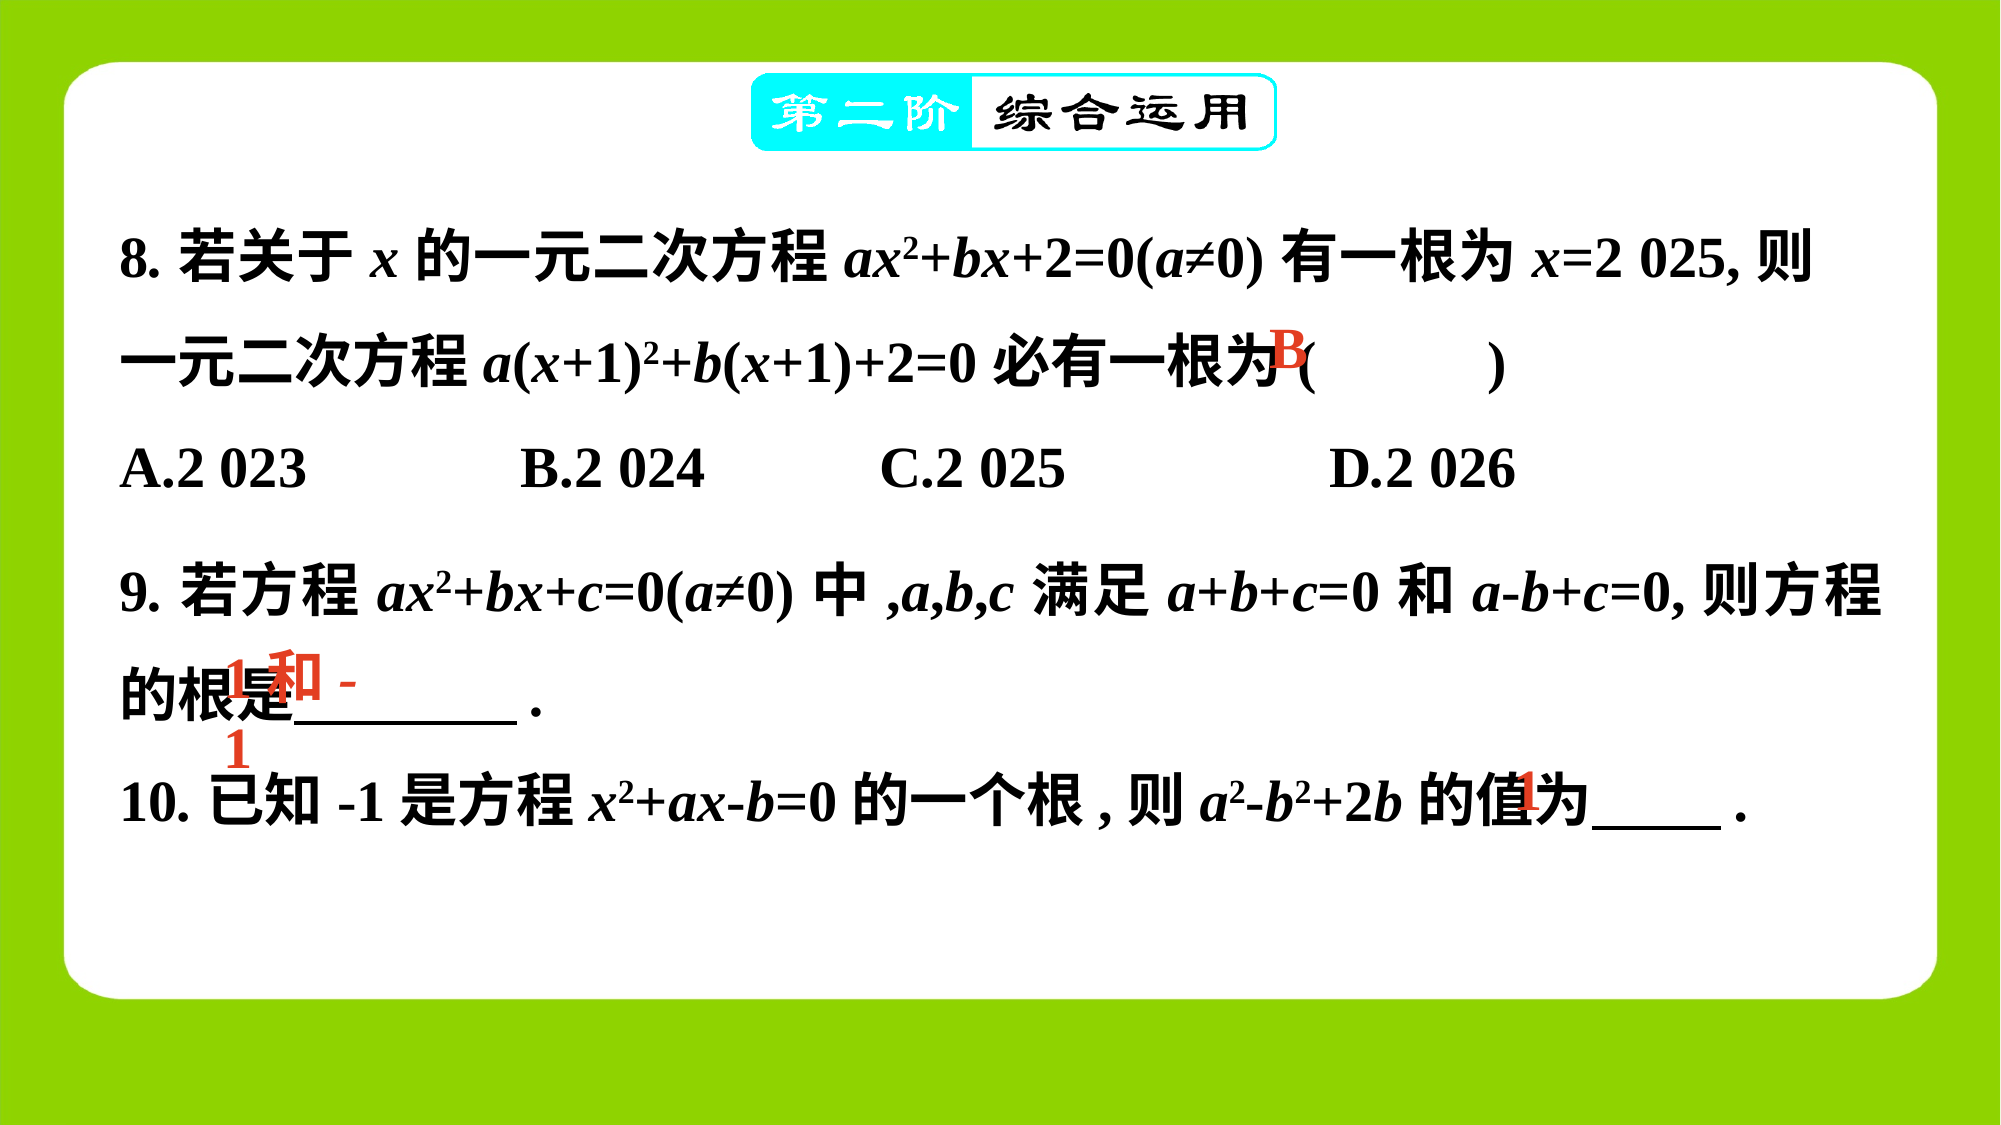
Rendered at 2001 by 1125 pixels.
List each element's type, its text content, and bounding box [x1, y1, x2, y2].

text_box B [1255, 302, 1319, 388]
text_box 9.若方程ax2+bx+c=0(a≠0)中,a,b,c满足a+b+c=0和a-b+c=0,则方程的根是 . 10.已知-1是方程x2+ax-b=0的一个根,则a2-b2+2b的值为 . [104, 510, 1898, 841]
picture [0, 0, 2001, 1125]
text_box 1和-1 [208, 633, 386, 788]
text_box 8.若关于x的一元二次方程ax2+bx+2=0(a≠0)有一根为x=2 025,则一元二次方程a(x+1)2+b(x+1)+2=0必有一根为( ) A.2 023 B.2 024 C.2 025 D.2 026 [104, 176, 1830, 507]
text_box 1 [1499, 744, 1615, 830]
